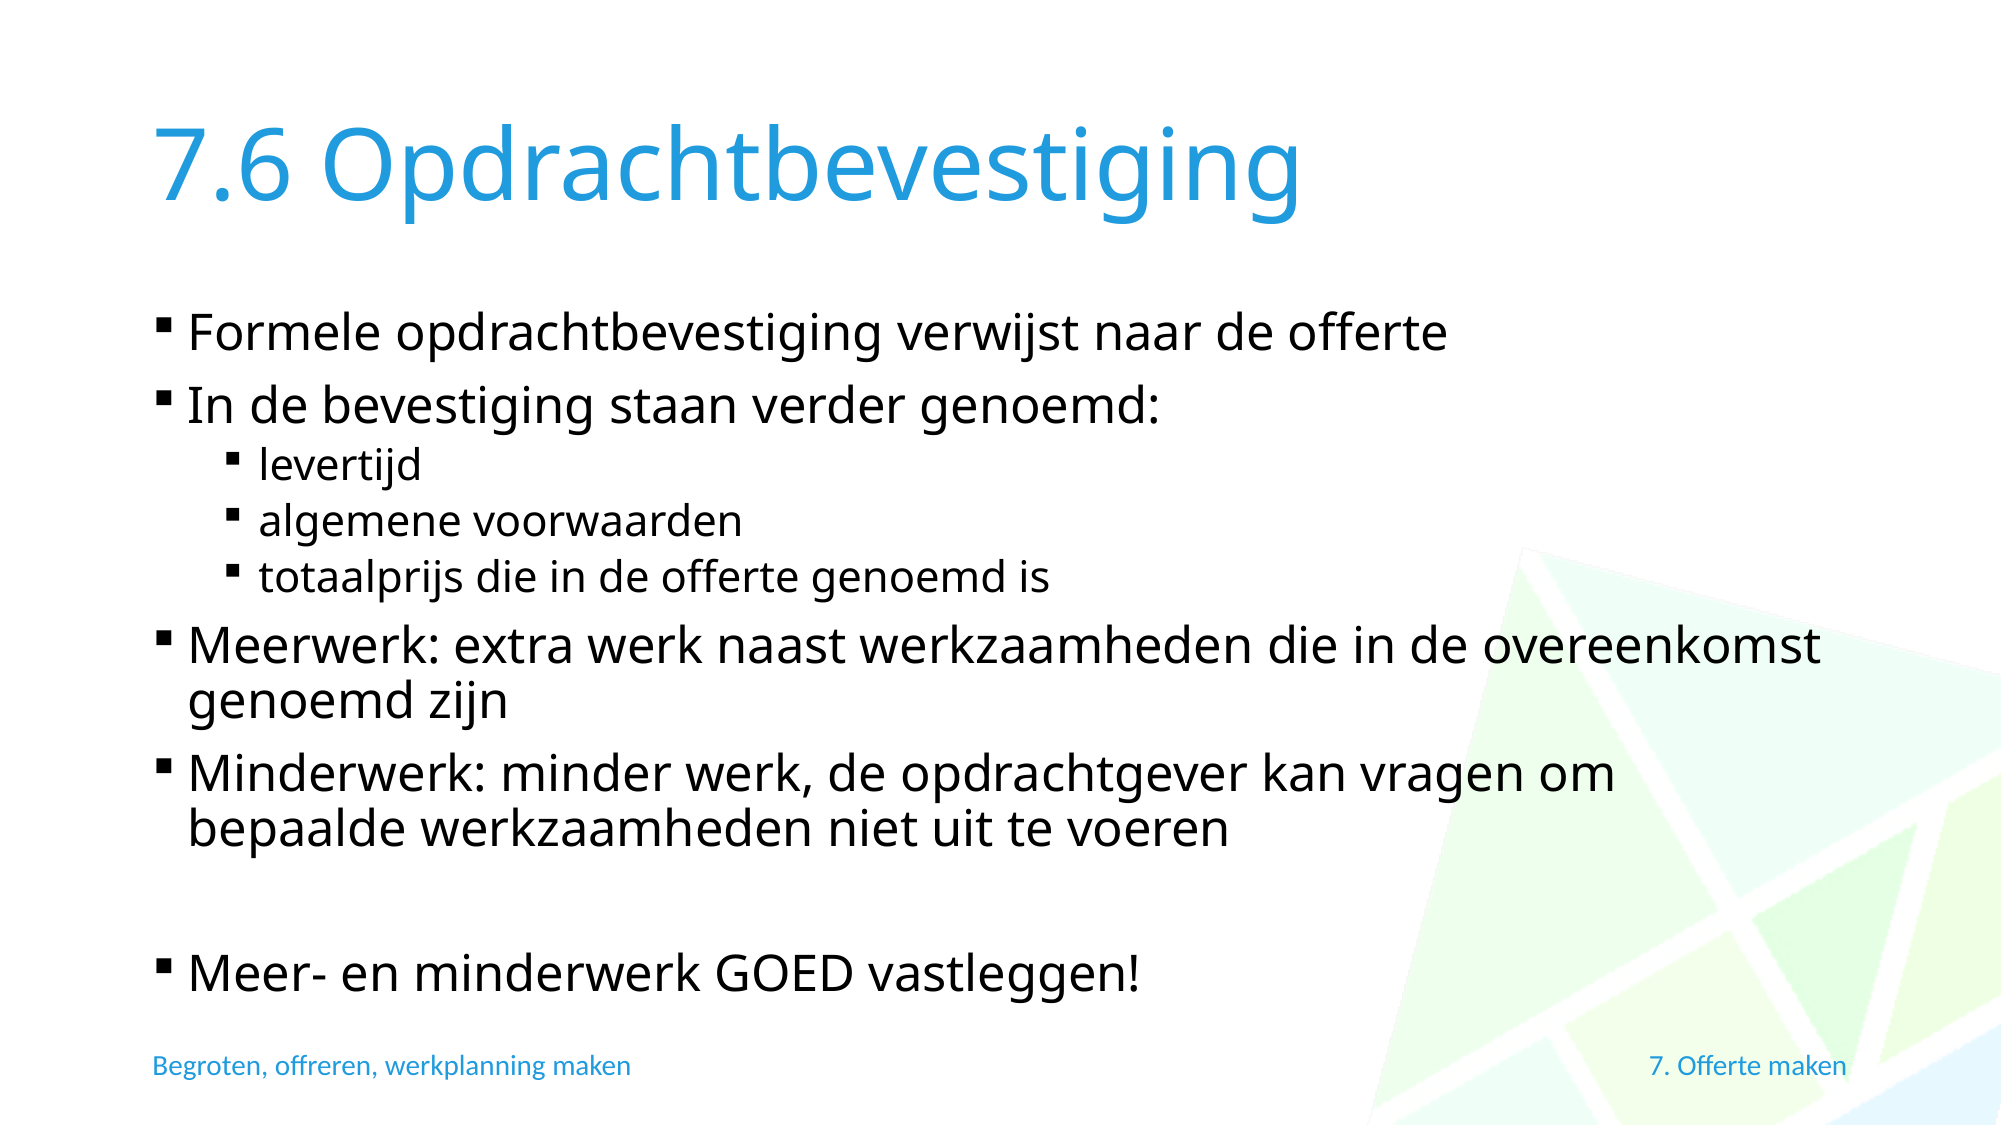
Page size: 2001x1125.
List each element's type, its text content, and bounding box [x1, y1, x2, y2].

list 7. Offerte maken [1412, 1042, 1863, 1103]
list Begroten, offreren, werkplanning maken [137, 1042, 658, 1087]
title 7.6 Opdrachtbevestiging [137, 59, 1863, 278]
list Formele opdrachtbevestiging verwijst naar de offerte In de bevestiging staan verder genoemd: levertijd algemene voorwaarden totaalprijs die in de offerte genoemd is Meerwerk: extra werk naast werkzaamheden die in de overeenkomst genoemd zijn Minderwerk: minder werk, de opdrachtgever kan vragen om bepaalde werkzaamheden niet uit te voeren Meer- en minderwerk GOED vastleggen! [137, 299, 1863, 1014]
